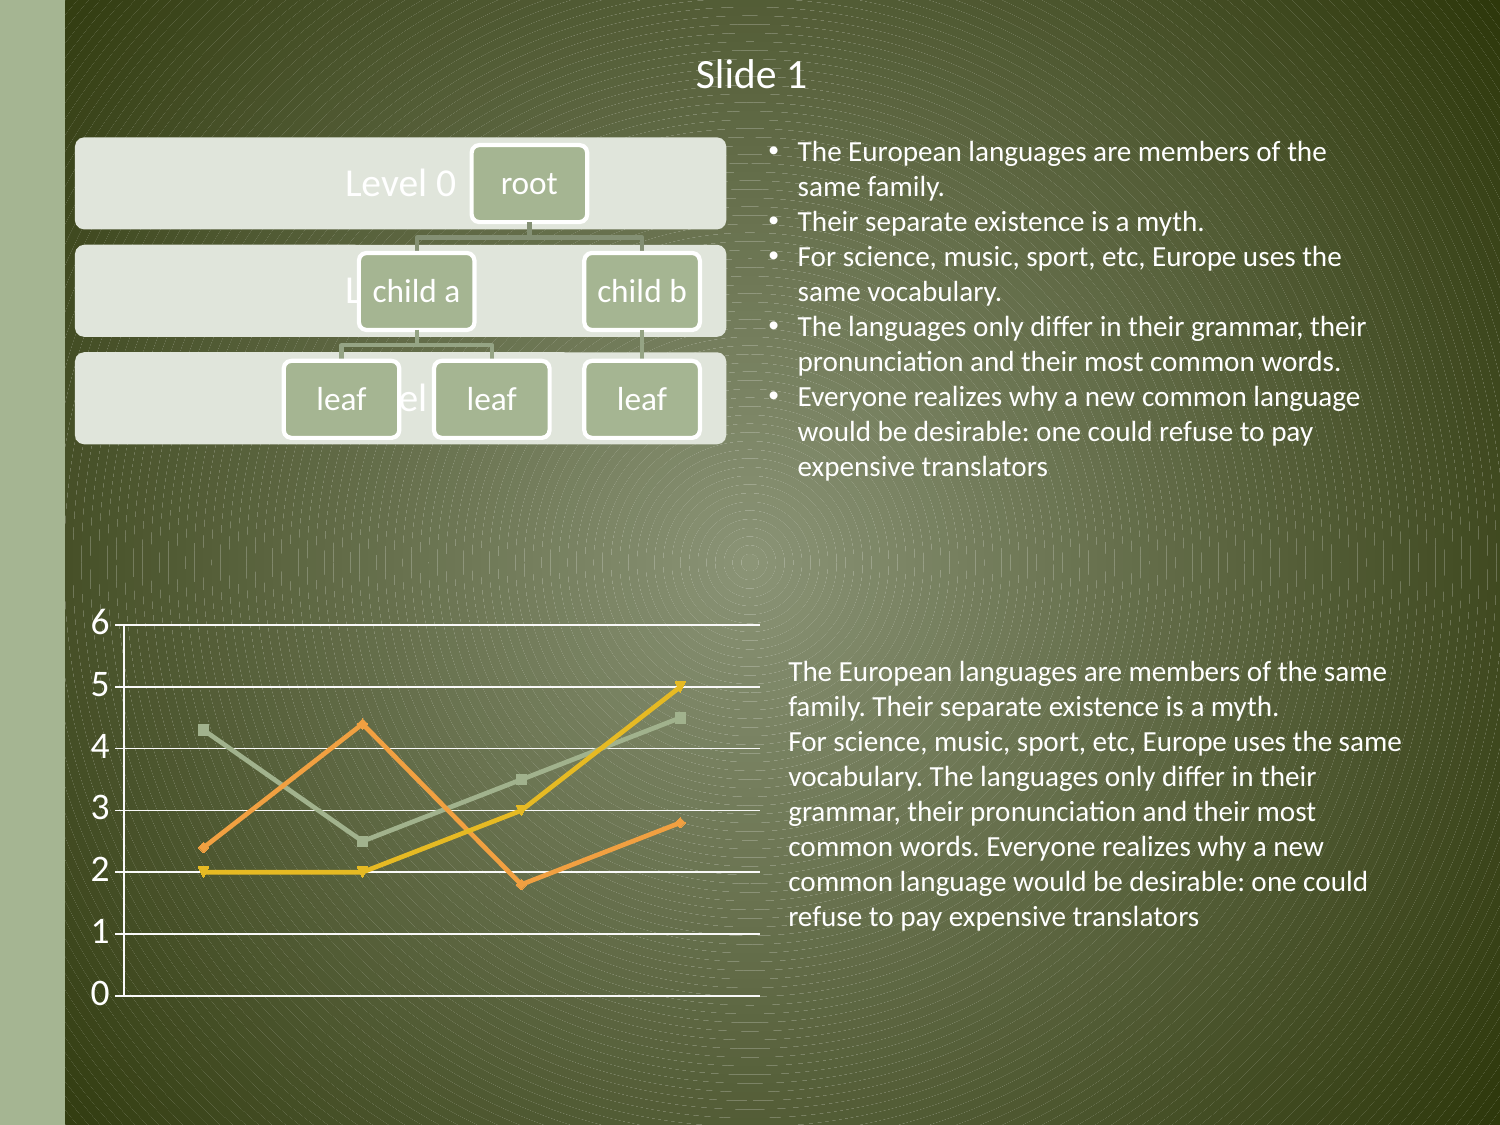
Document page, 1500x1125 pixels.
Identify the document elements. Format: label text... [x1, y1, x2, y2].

text_box The European languages are members of the same family. Their separate existence is a myth. For science, music, sport, etc, Europe uses the same vocabulary. The languages only differ in their grammar, their pronunciation and their most common words. Everyone realizes why a new common language would be desirable: one could refuse to pay expensive translators [777, 645, 1424, 985]
chart [76, 597, 774, 1024]
text_box The European languages are members of the same family. Their separate existence is a myth. For science, music, sport, etc, Europe uses the same vocabulary. The languages only differ in their grammar, their pronunciation and their most common words. Everyone realizes why a new common language would be desirable: one could refuse to pay expensive translators [738, 125, 1388, 535]
title Slide 1 [76, 30, 1427, 114]
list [74, 136, 727, 445]
